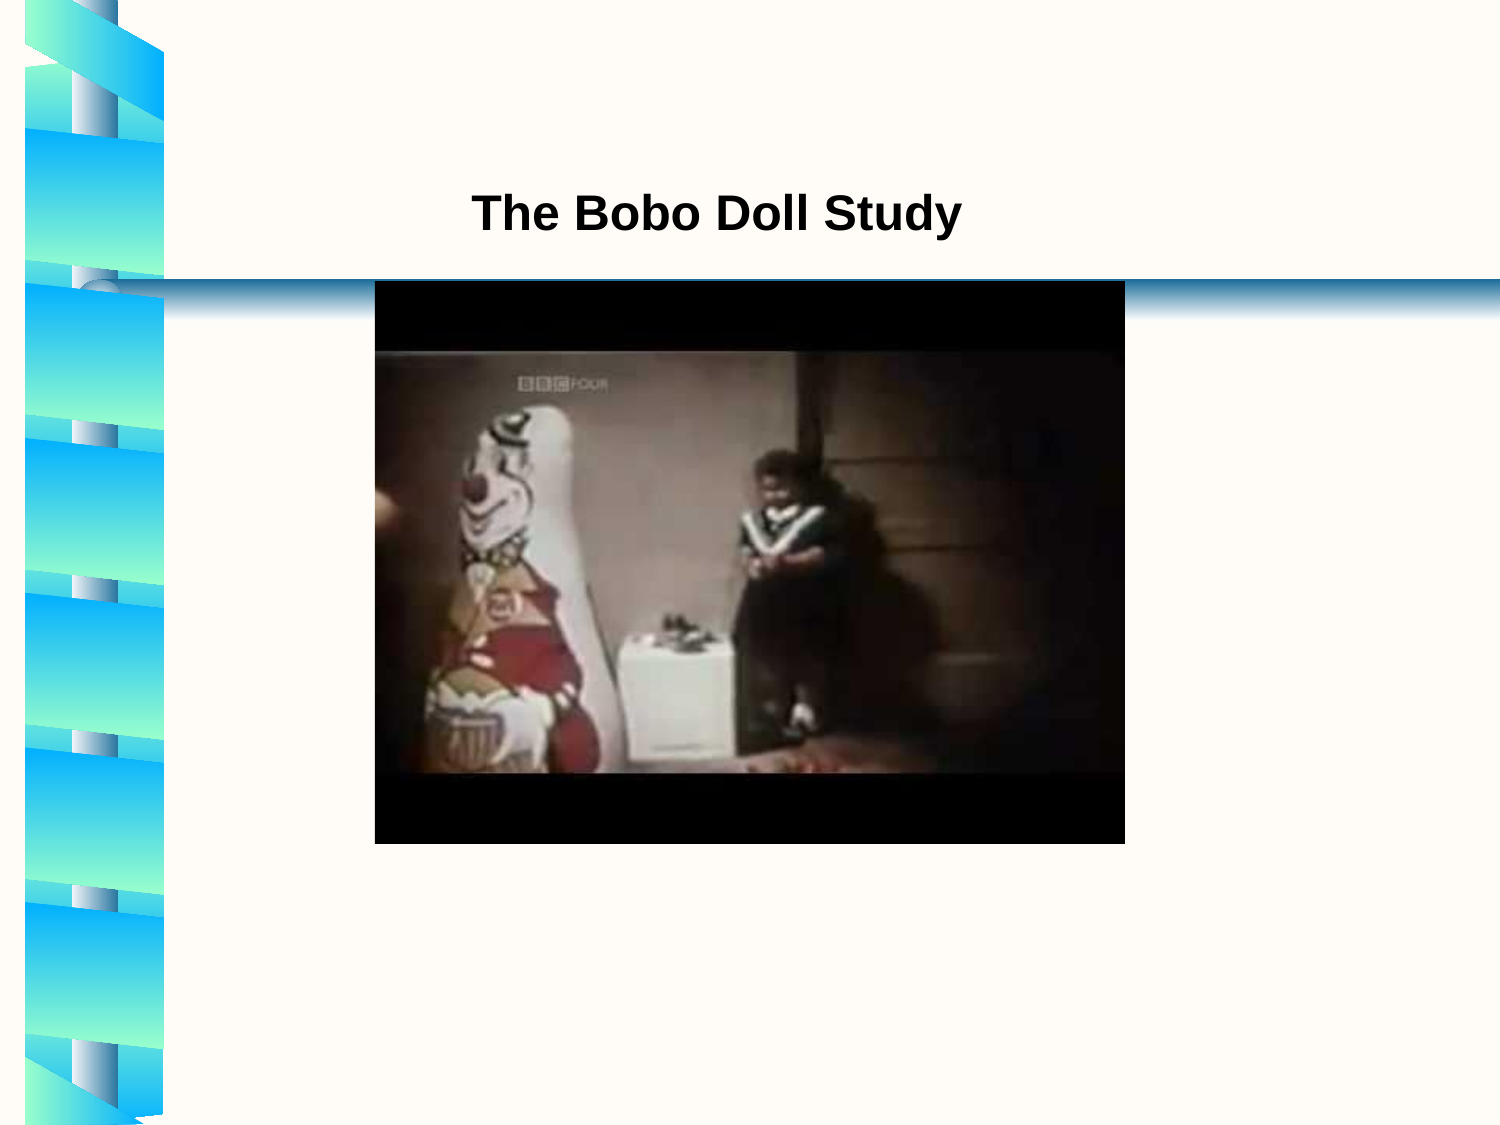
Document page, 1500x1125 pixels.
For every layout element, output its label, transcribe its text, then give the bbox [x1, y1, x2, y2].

text_box The Bobo Doll Study [456, 164, 1057, 240]
text_box [374, 281, 1125, 844]
